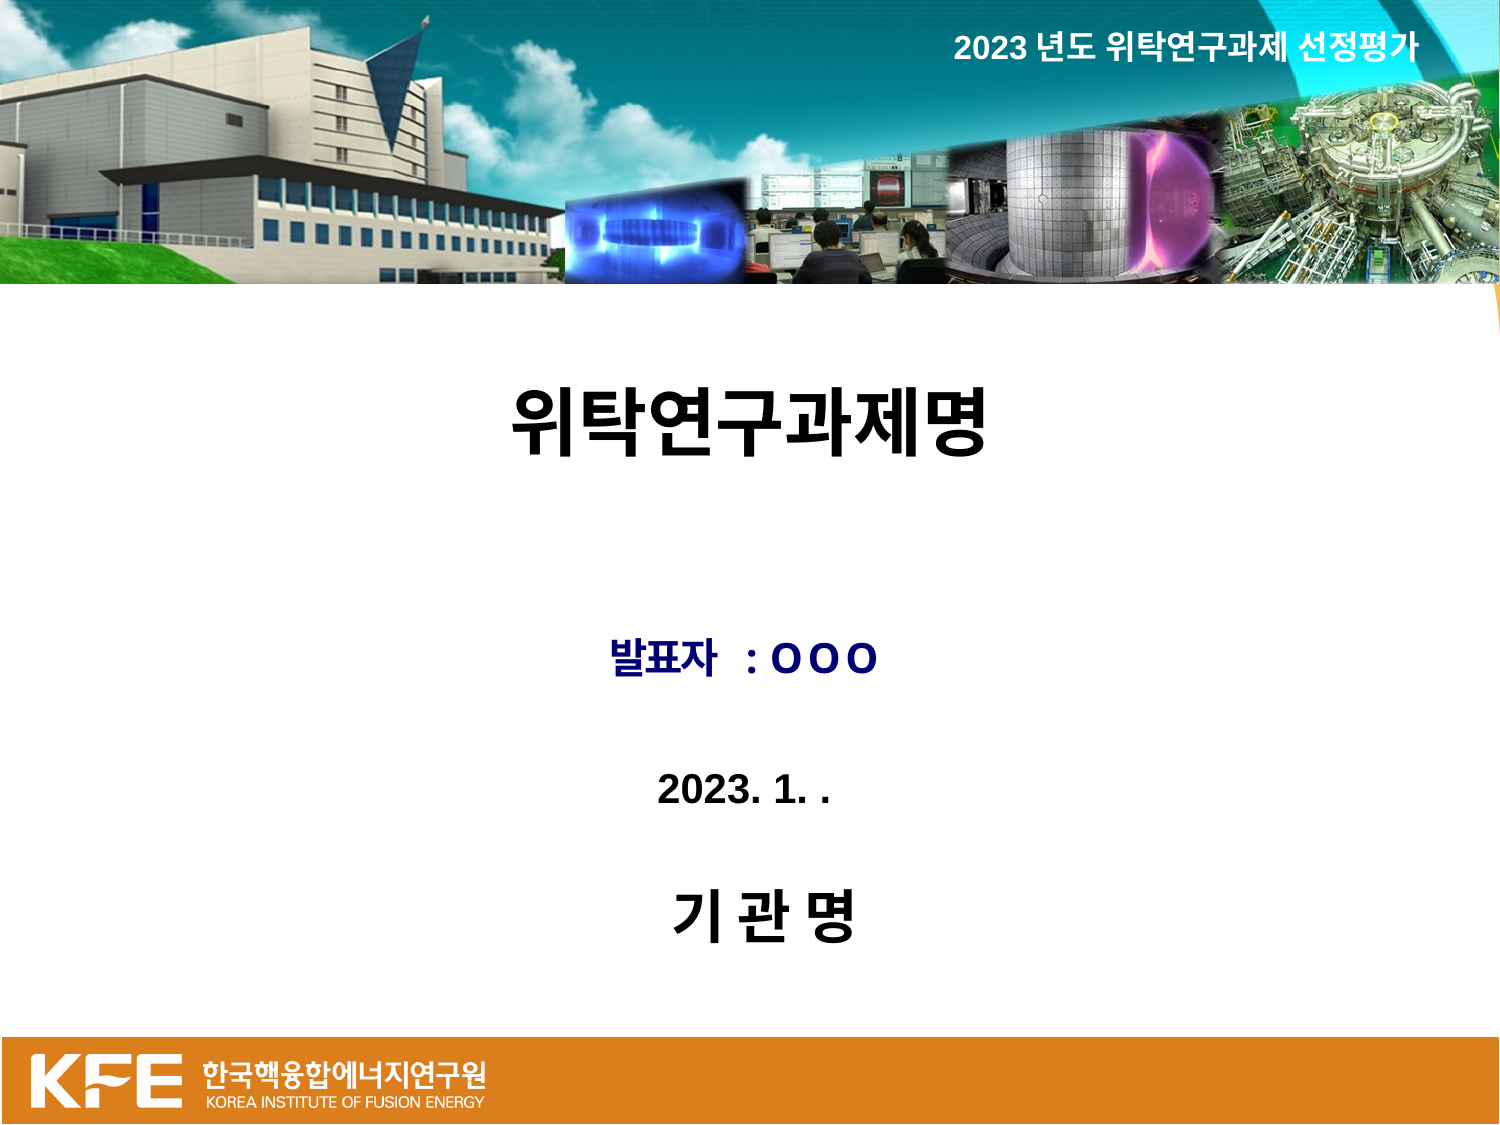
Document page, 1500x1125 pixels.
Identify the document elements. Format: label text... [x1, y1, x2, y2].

text_box 기 관 명 [0, 873, 1499, 958]
text_box 2023. 1. . [0, 759, 1500, 820]
picture [0, 0, 1500, 284]
text_box 위탁연구과제명 [1, 378, 1500, 474]
text_box 발표자 : O O O [0, 621, 1498, 693]
